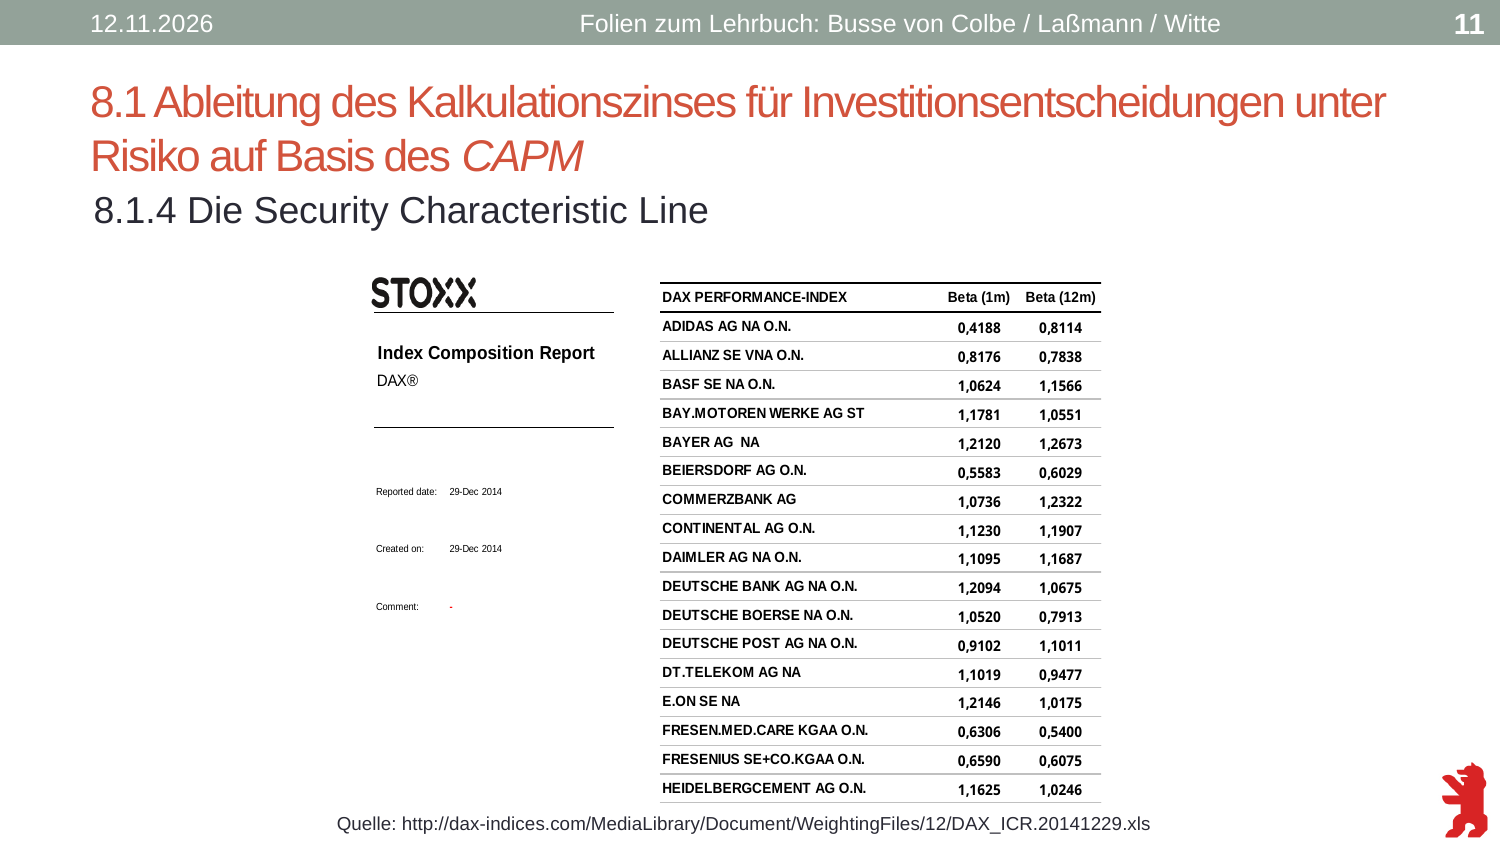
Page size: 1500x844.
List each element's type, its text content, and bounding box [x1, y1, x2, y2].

footer Folien zum Lehrbuch: Busse von Colbe / Laßmann / Witte [562, 2, 1238, 43]
text_box Quelle: http://dax-indices.com/MediaLibrary/Document/WeightingFiles/12/DAX_ICR.20141229.xls [322, 803, 1166, 844]
picture [1434, 760, 1500, 844]
text_box 8.1.4 Die Security Characteristic Line [78, 178, 725, 239]
title 8.1 Ableitung des Kalkulationszinses für Investitionsentscheidungen unter Risiko auf Basis des CAPM [75, 65, 1425, 188]
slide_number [75, 2, 550, 43]
picture [354, 268, 1103, 805]
slide_number 11 [1325, 2, 1500, 43]
